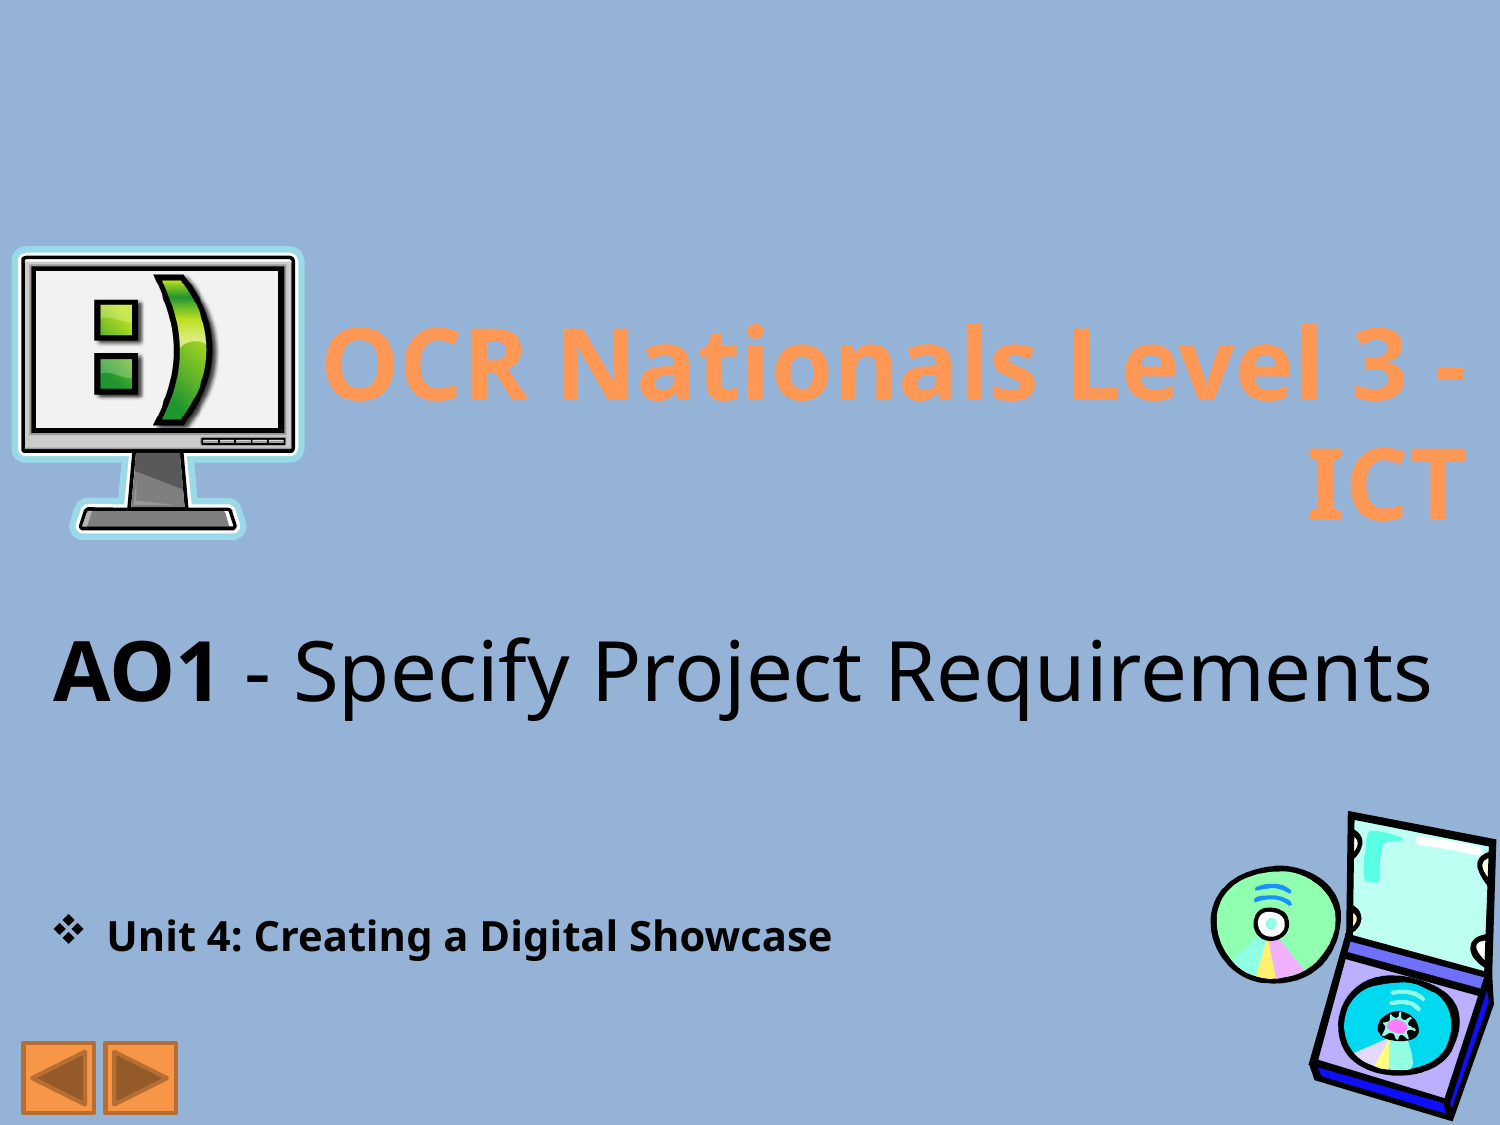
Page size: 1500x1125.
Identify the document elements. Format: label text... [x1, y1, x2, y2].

list Unit 4: Creating a Digital Showcase [35, 902, 1201, 1020]
picture [1206, 806, 1500, 1125]
title AO1 - Specify Project Requirements [35, 562, 1454, 774]
picture [68, 265, 239, 436]
